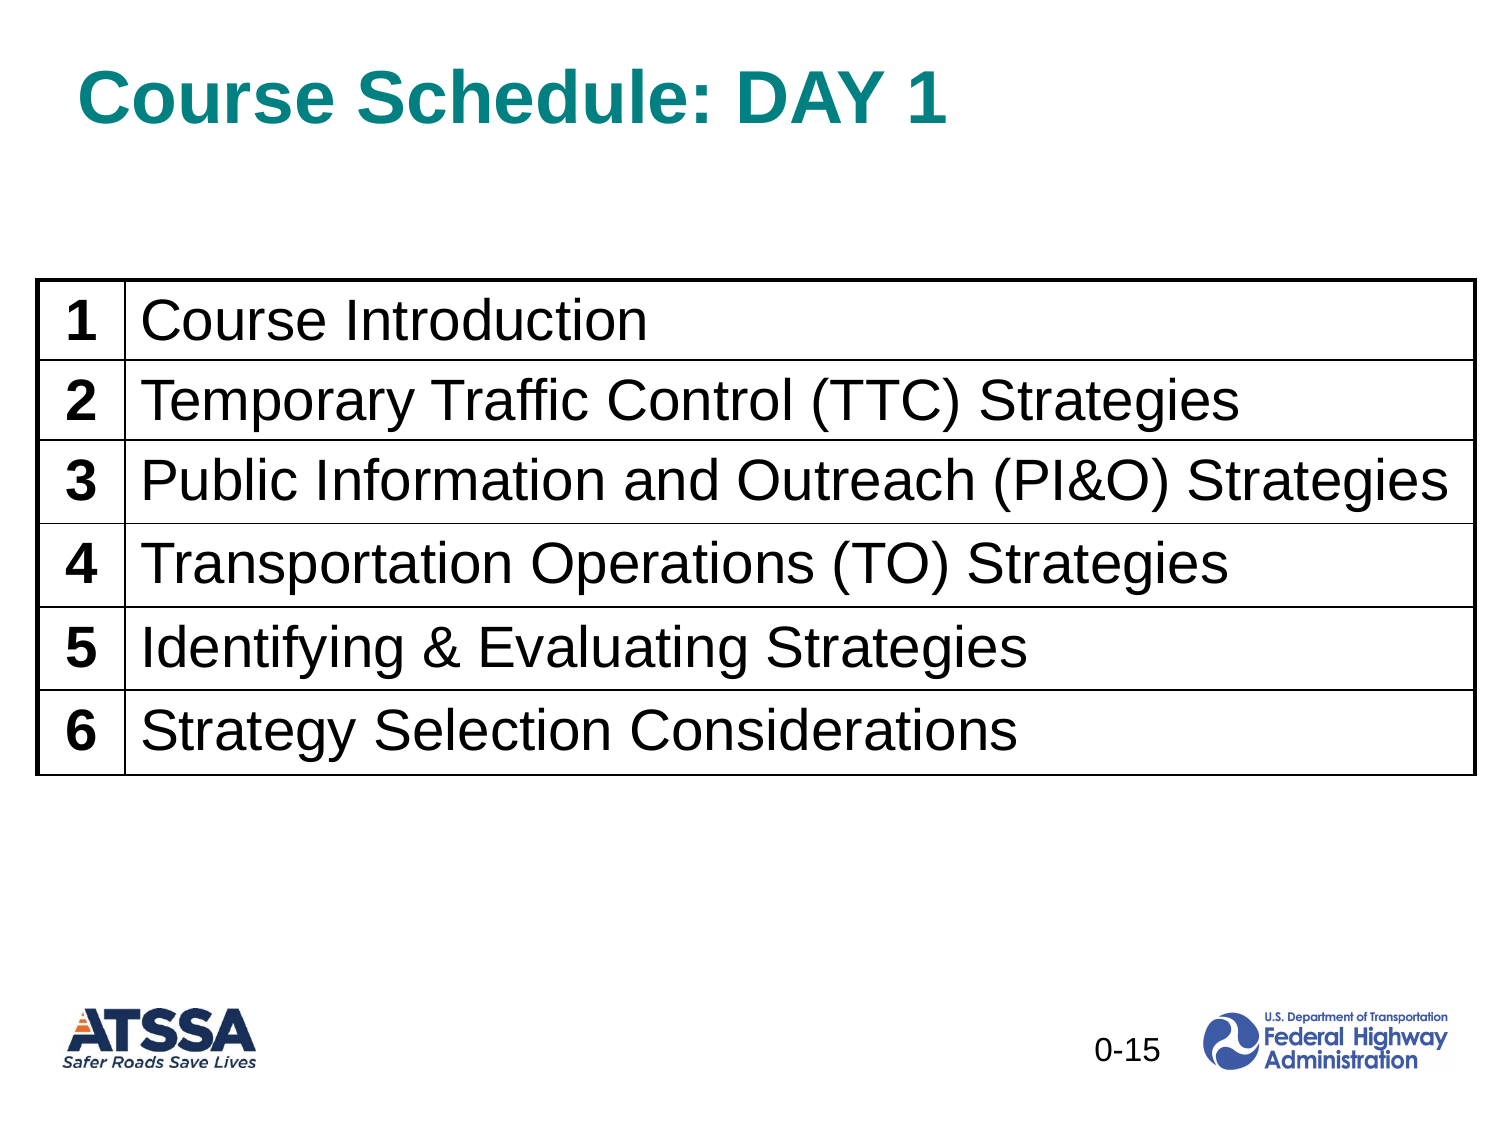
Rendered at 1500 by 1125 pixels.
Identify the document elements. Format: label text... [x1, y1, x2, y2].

table_cell 5 [40, 608, 124, 689]
table_cell 6 [40, 691, 124, 774]
picture [62, 1008, 256, 1068]
table_cell 4 [40, 524, 124, 606]
table_cell Transportation Operations (TO) Strategies [126, 524, 1473, 606]
table_cell Strategy Selection Considerations [126, 691, 1473, 774]
table_cell 3 [40, 441, 124, 523]
picture [1200, 1008, 1450, 1072]
table_header Course Introduction [126, 282, 1473, 359]
table_cell Temporary Traffic Control (TTC) Strategies [126, 361, 1473, 439]
table_cell Identifying & Evaluating Strategies [126, 608, 1473, 689]
table_header 1 [40, 282, 124, 359]
table_cell 2 [40, 361, 124, 439]
table_cell Public Information and Outreach (PI&O) Strategies [126, 441, 1473, 523]
title Course Schedule: DAY 1 [62, 0, 1500, 188]
